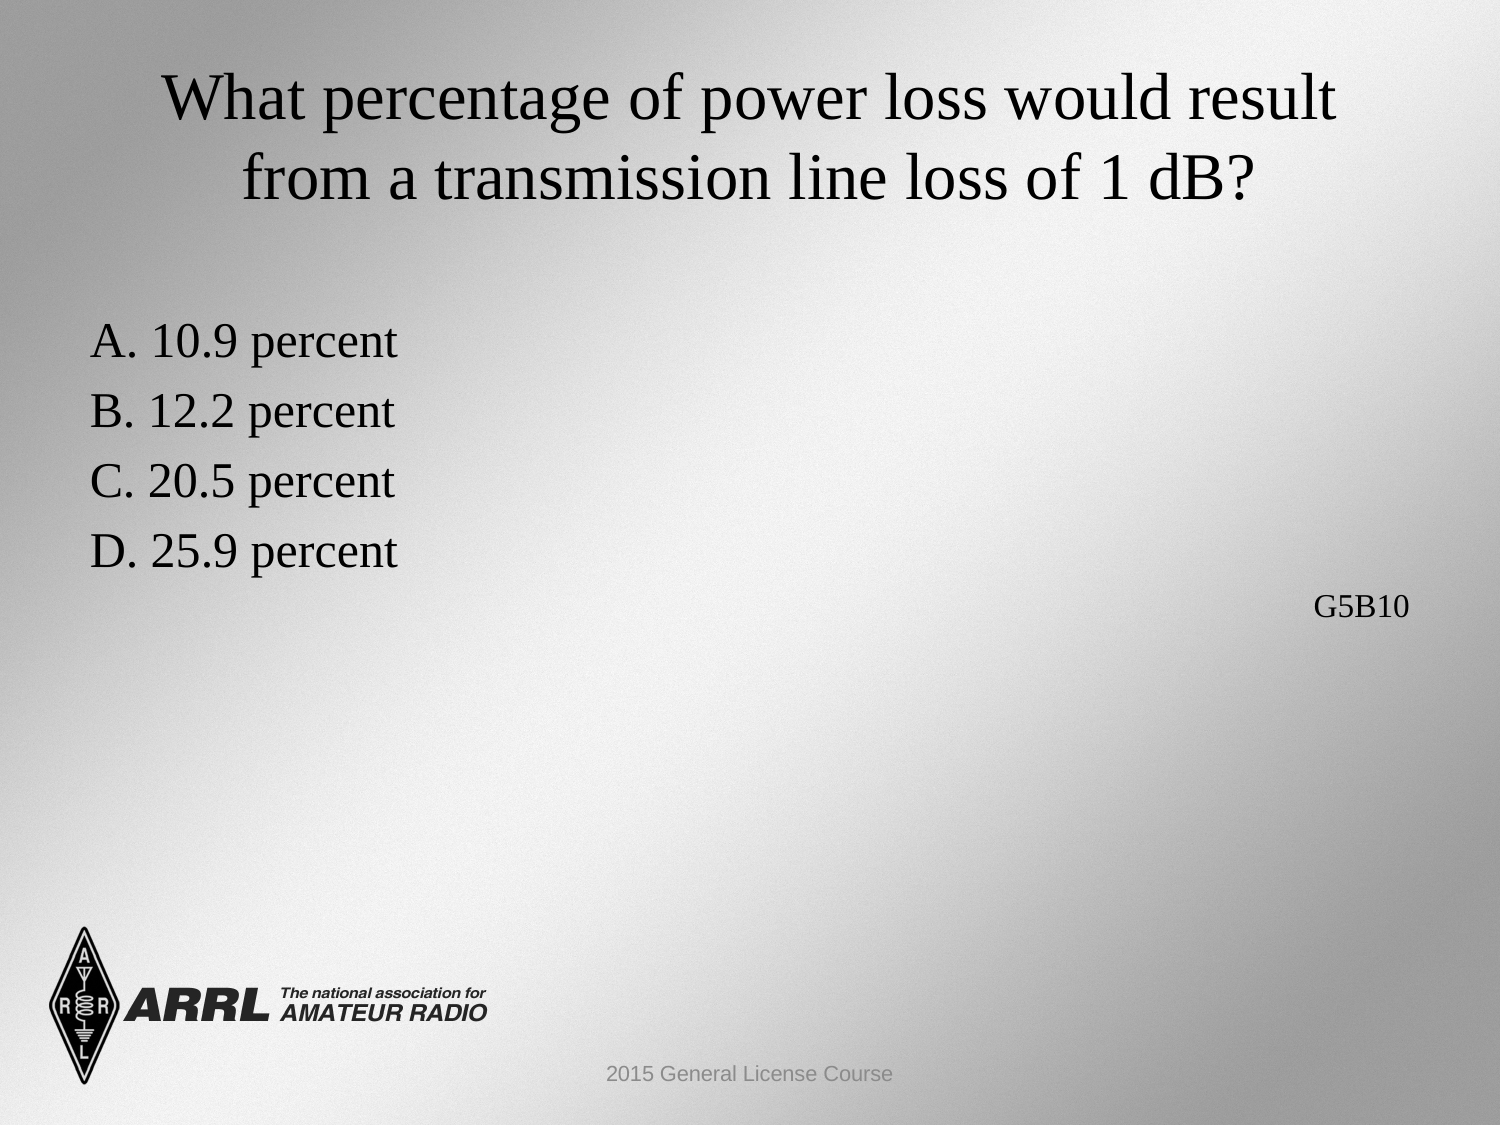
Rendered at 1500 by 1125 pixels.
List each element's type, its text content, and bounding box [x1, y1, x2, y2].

title What percentage of power loss would result from a transmission line loss of 1 dB? [75, 45, 1425, 233]
footer 2015 General License Course [512, 1042, 988, 1103]
list A. 10.9 percent B. 12.2 percent C. 20.5 percent D. 25.9 percent G5B10 [75, 299, 1425, 1005]
picture [0, 0, 1500, 1125]
